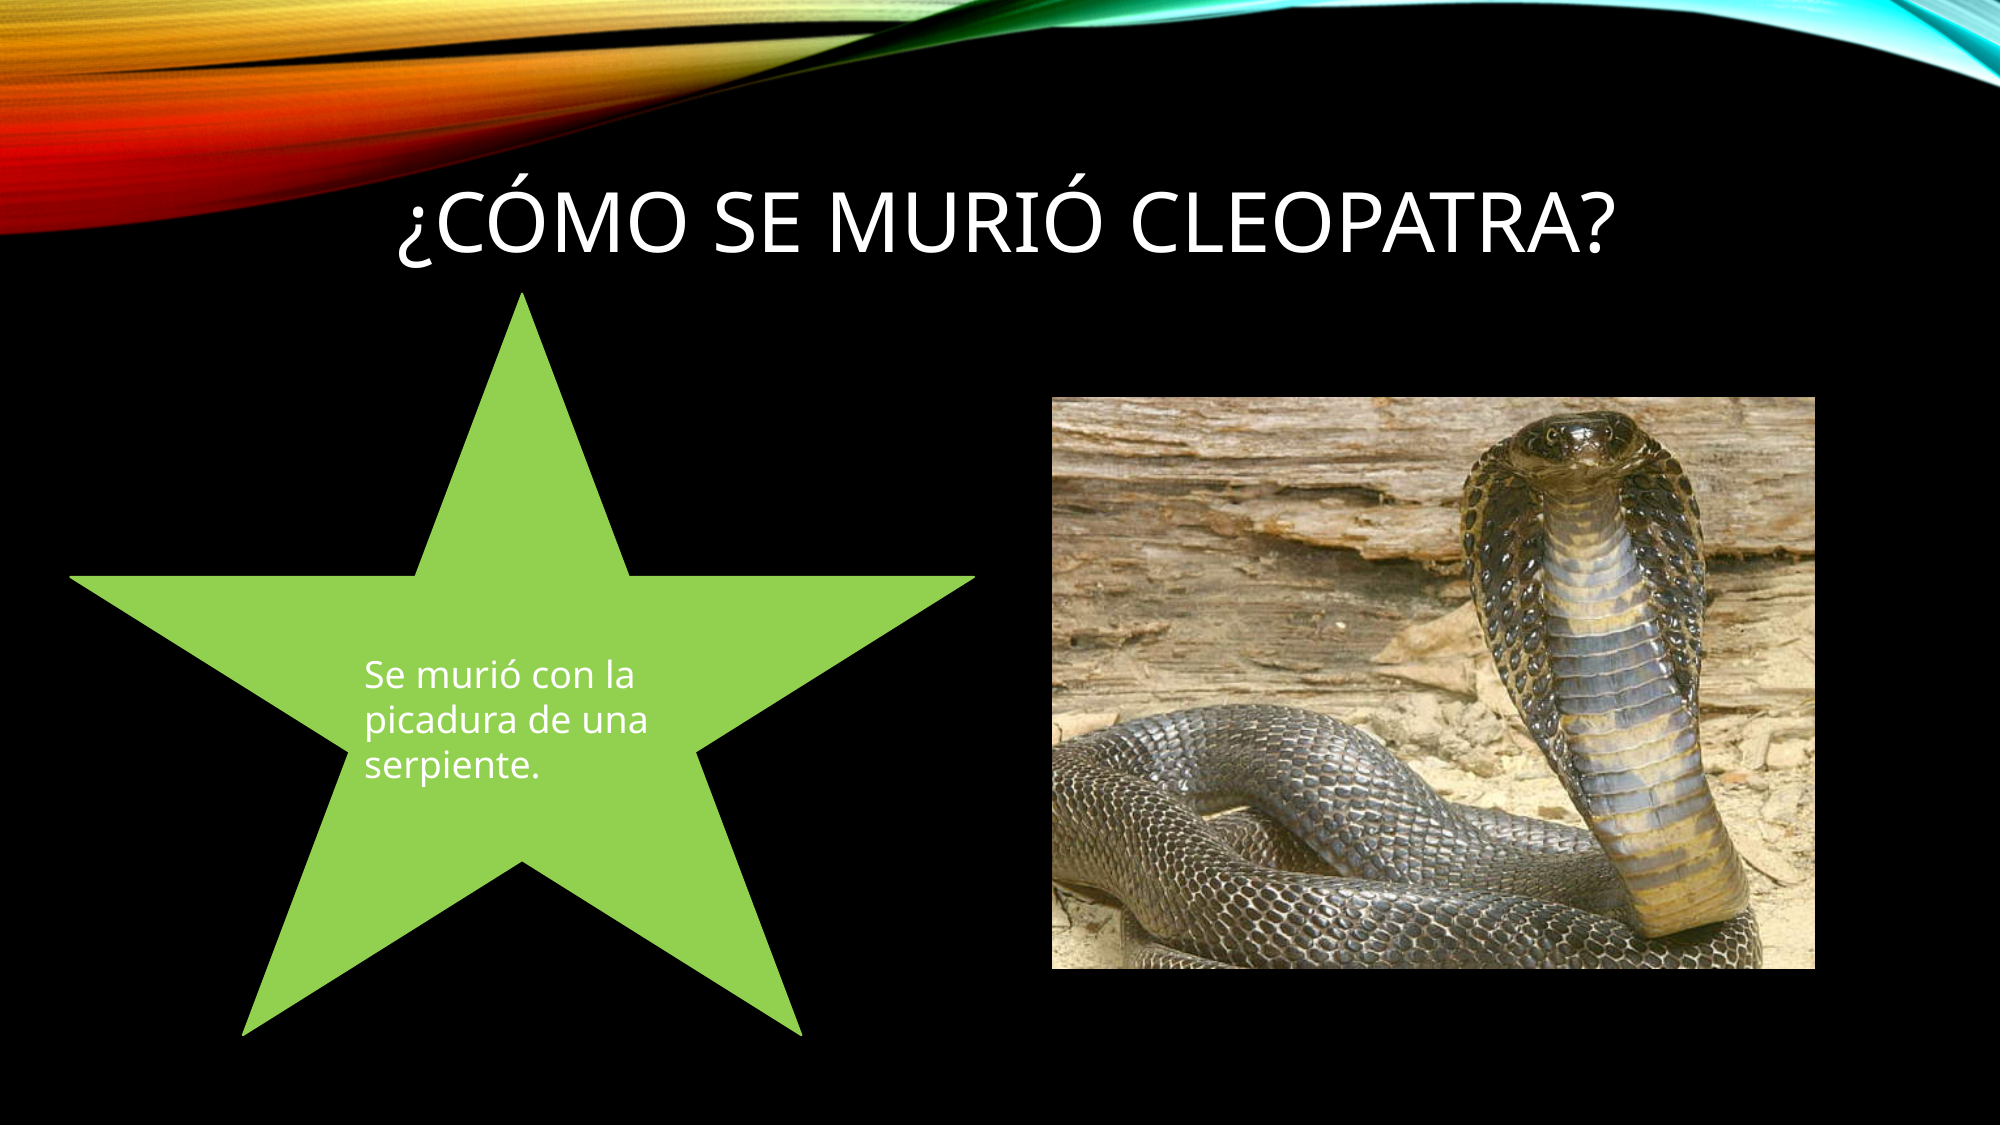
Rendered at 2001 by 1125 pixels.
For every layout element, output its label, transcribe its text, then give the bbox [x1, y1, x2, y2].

picture [0, 0, 2000, 237]
title ¿Cómo se murió cleopatra? [312, 119, 1725, 332]
text_box Se murió con la picadura de una serpiente. [69, 292, 975, 1037]
picture [1051, 397, 1815, 970]
